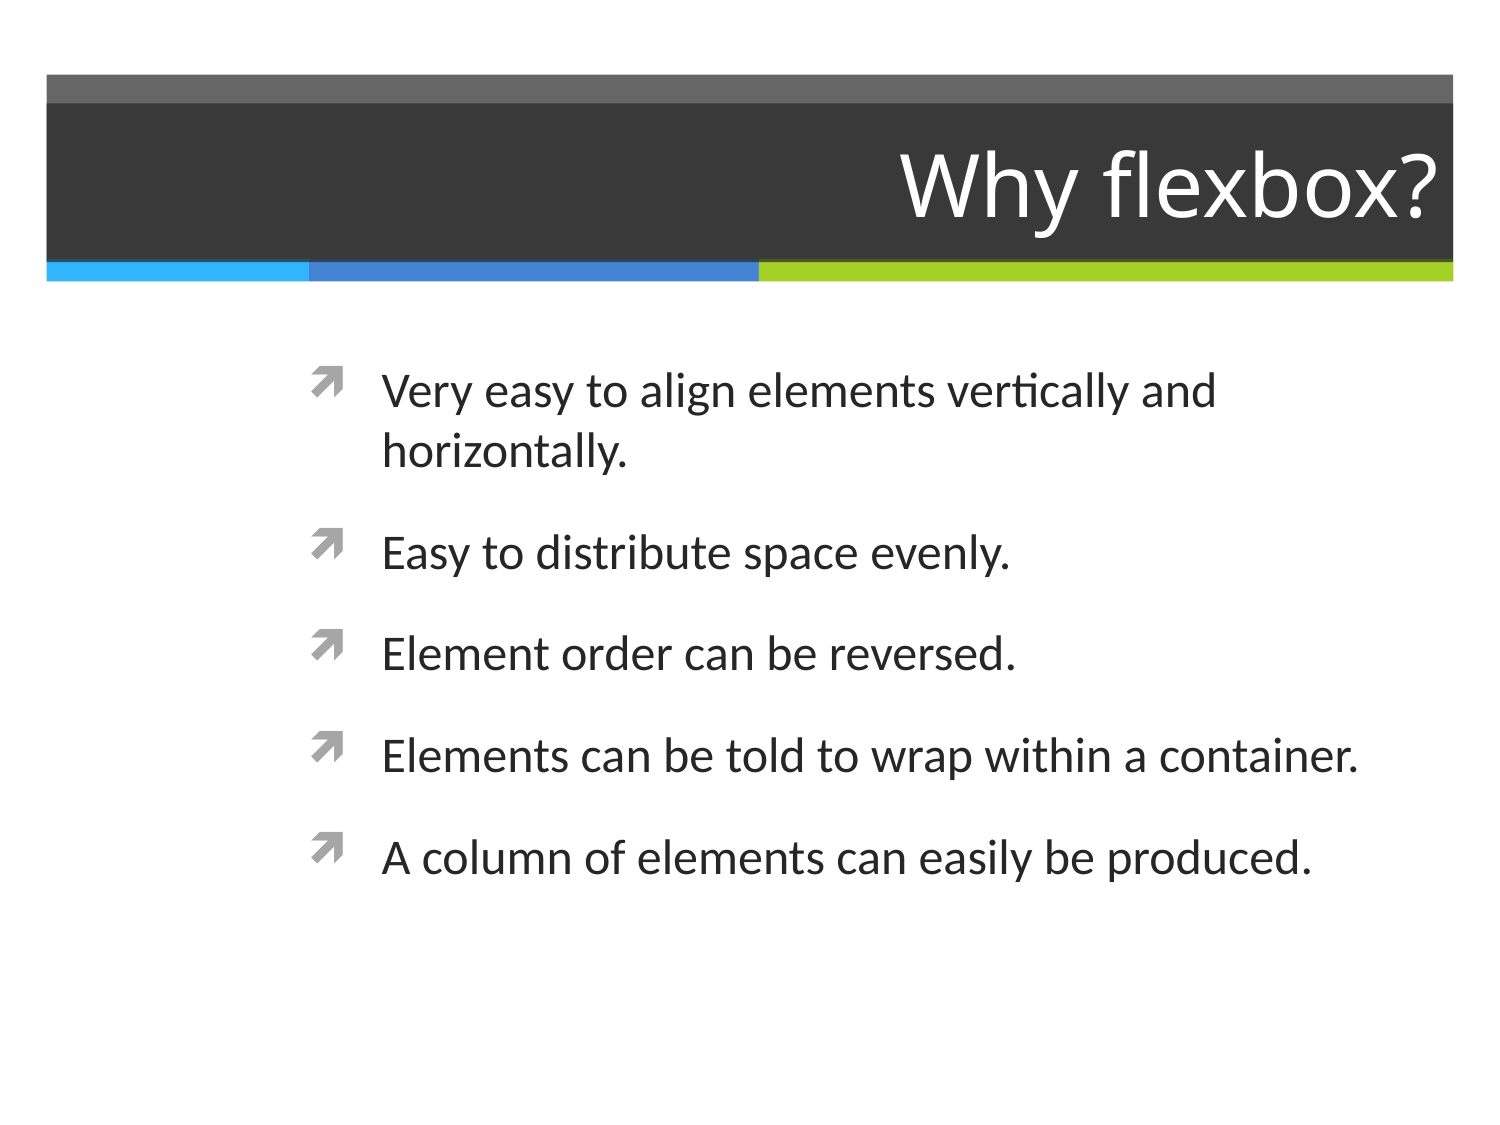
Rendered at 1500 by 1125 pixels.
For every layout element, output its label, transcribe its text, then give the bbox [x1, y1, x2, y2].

title Why flexbox? [46, 103, 1454, 263]
list Very easy to align elements vertically and horizontally. Easy to distribute space evenly. Element order can be reversed. Elements can be told to wrap within a container. A column of elements can easily be produced. [292, 350, 1454, 1005]
